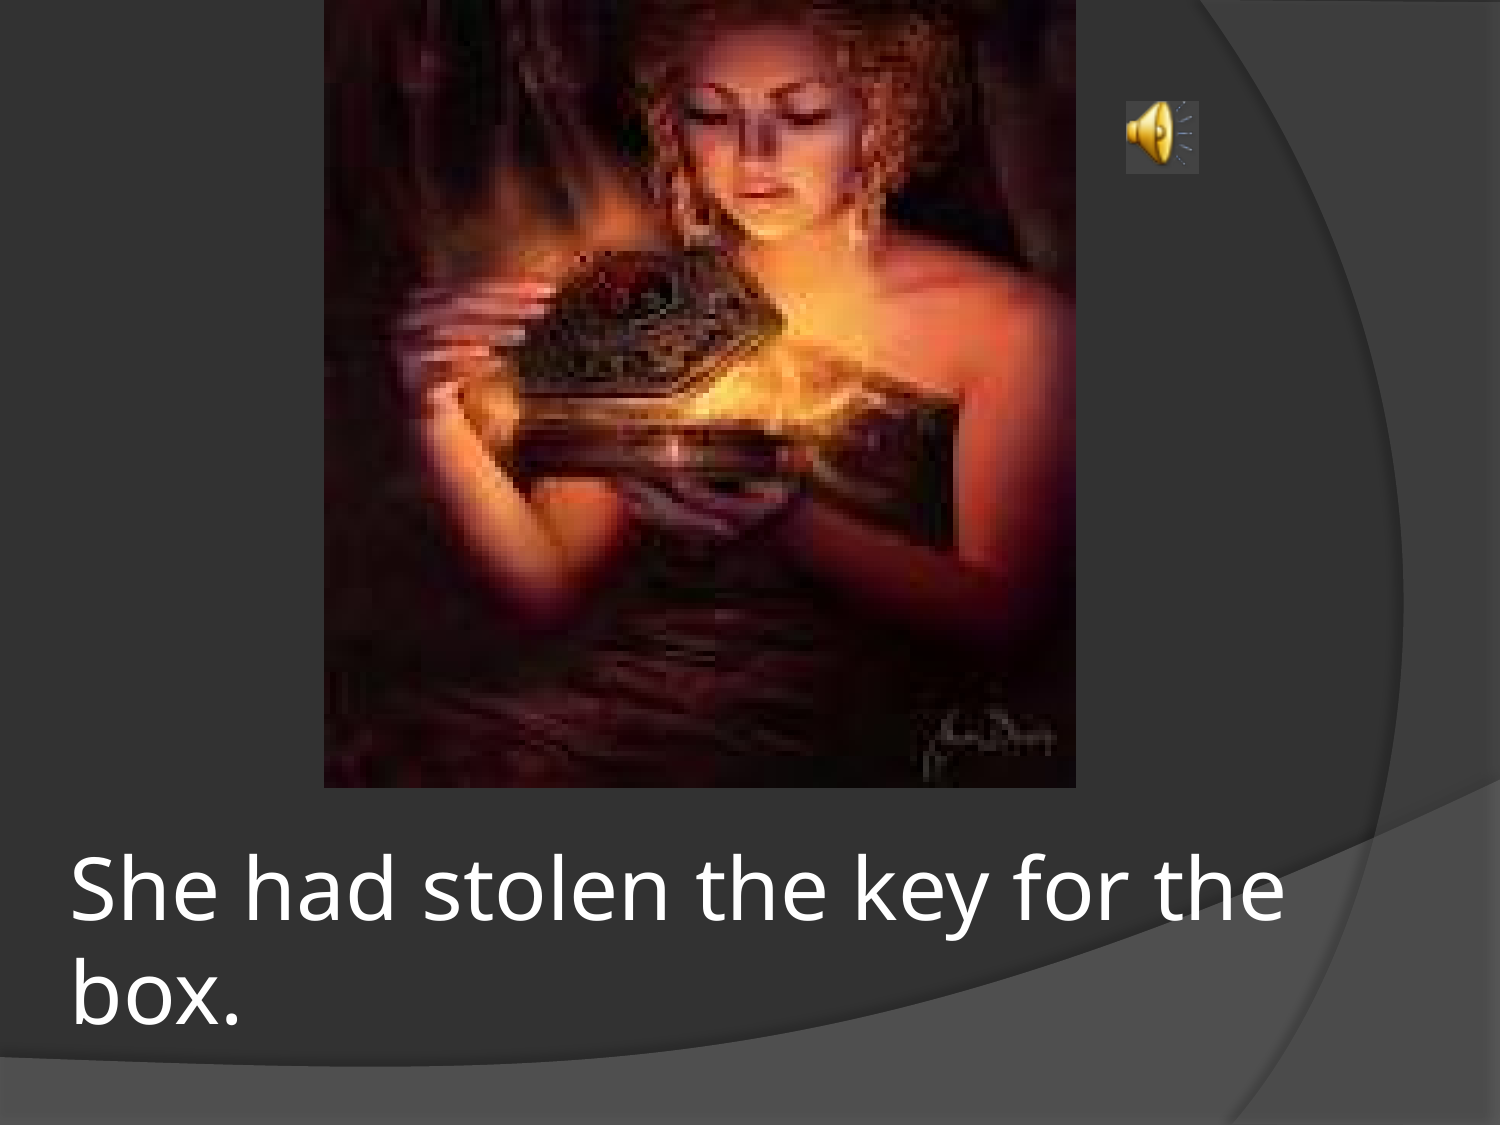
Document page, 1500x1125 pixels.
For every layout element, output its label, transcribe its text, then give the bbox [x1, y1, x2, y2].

picture [324, 0, 1076, 788]
picture [1124, 99, 1201, 176]
title She had stolen the key for the box. [62, 825, 1413, 1050]
